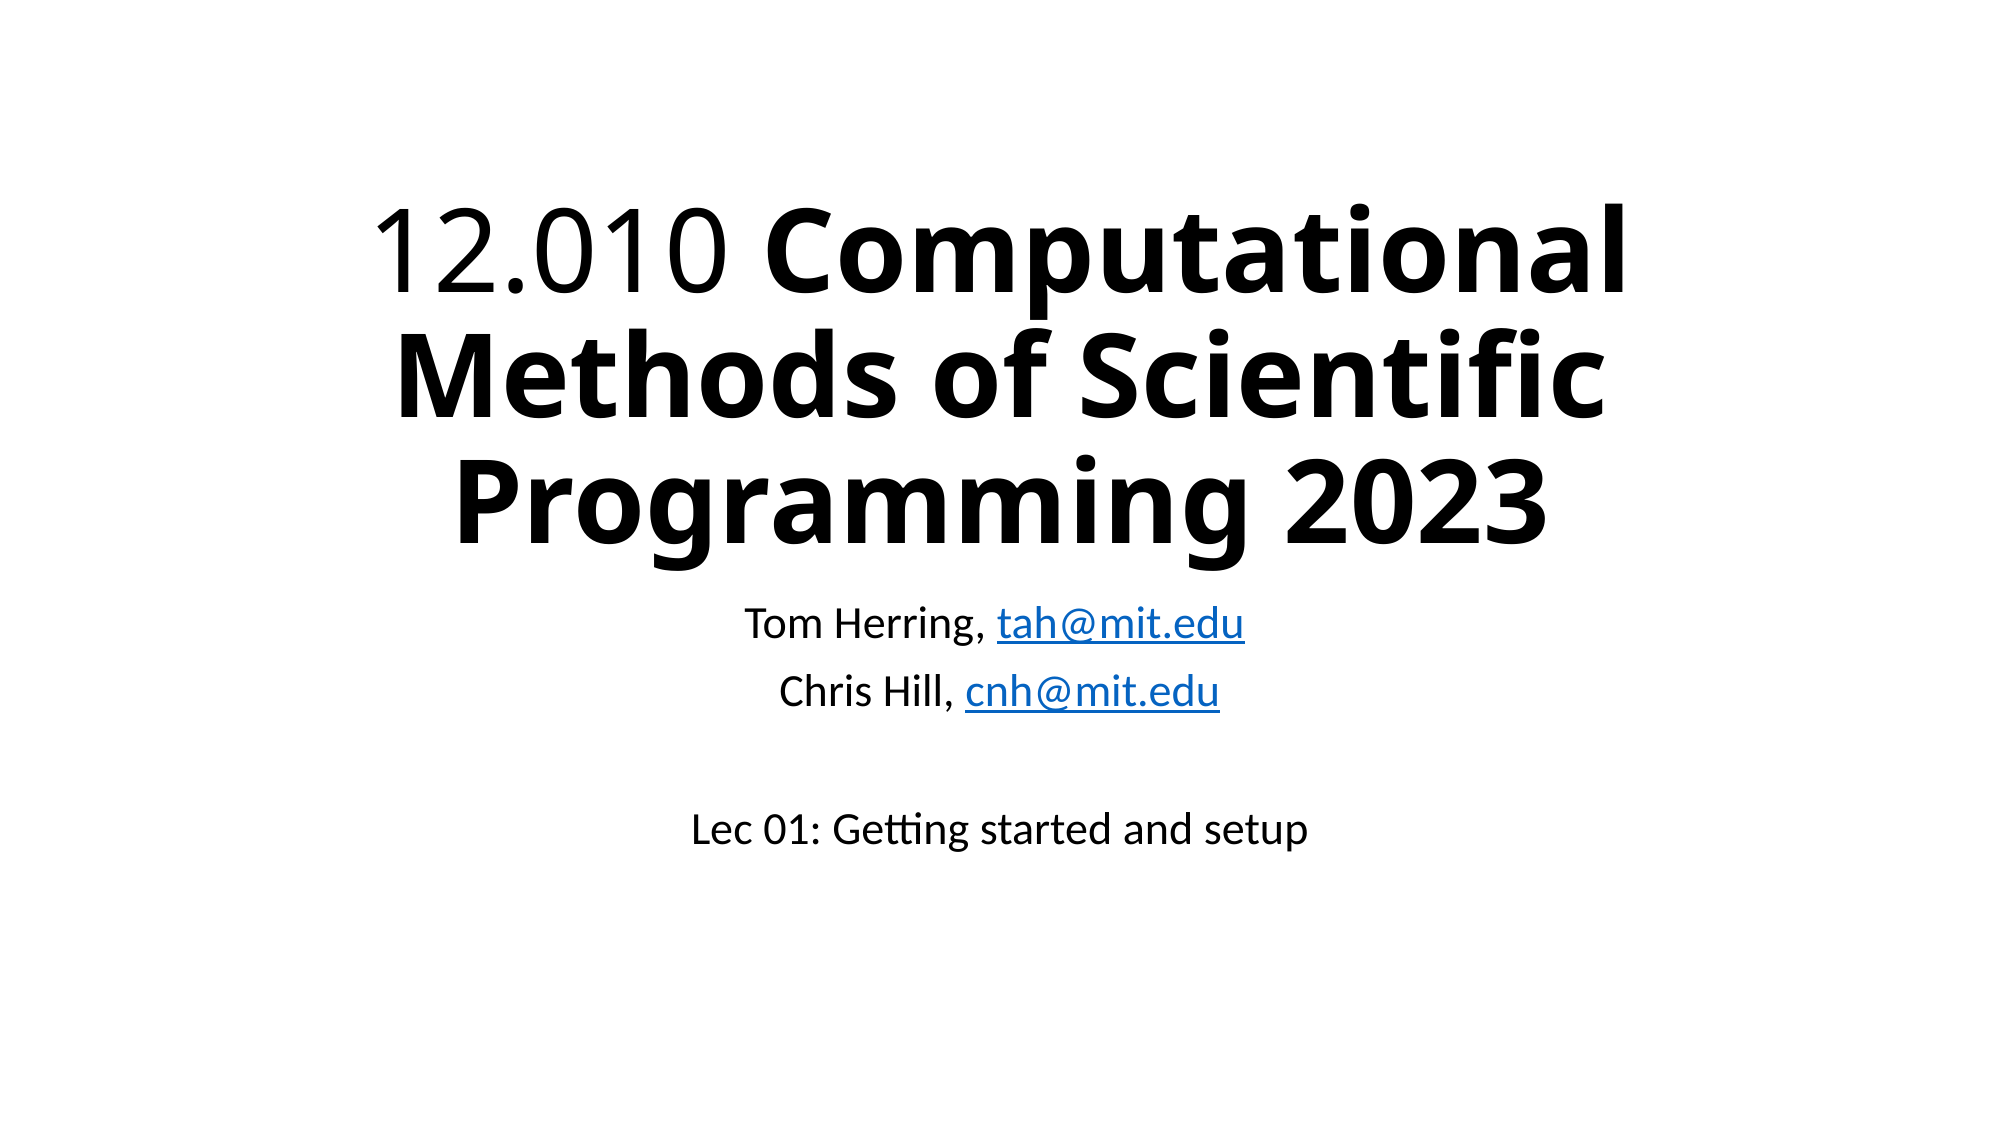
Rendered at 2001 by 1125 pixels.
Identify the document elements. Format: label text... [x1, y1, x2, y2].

title 12.010 Computational Methods of Scientific Programming 2023 [249, 184, 1750, 576]
subtitle Tom Herring, tah@mit.edu Chris Hill, cnh@mit.edu Lec 01: Getting started and setup [249, 590, 1750, 863]
